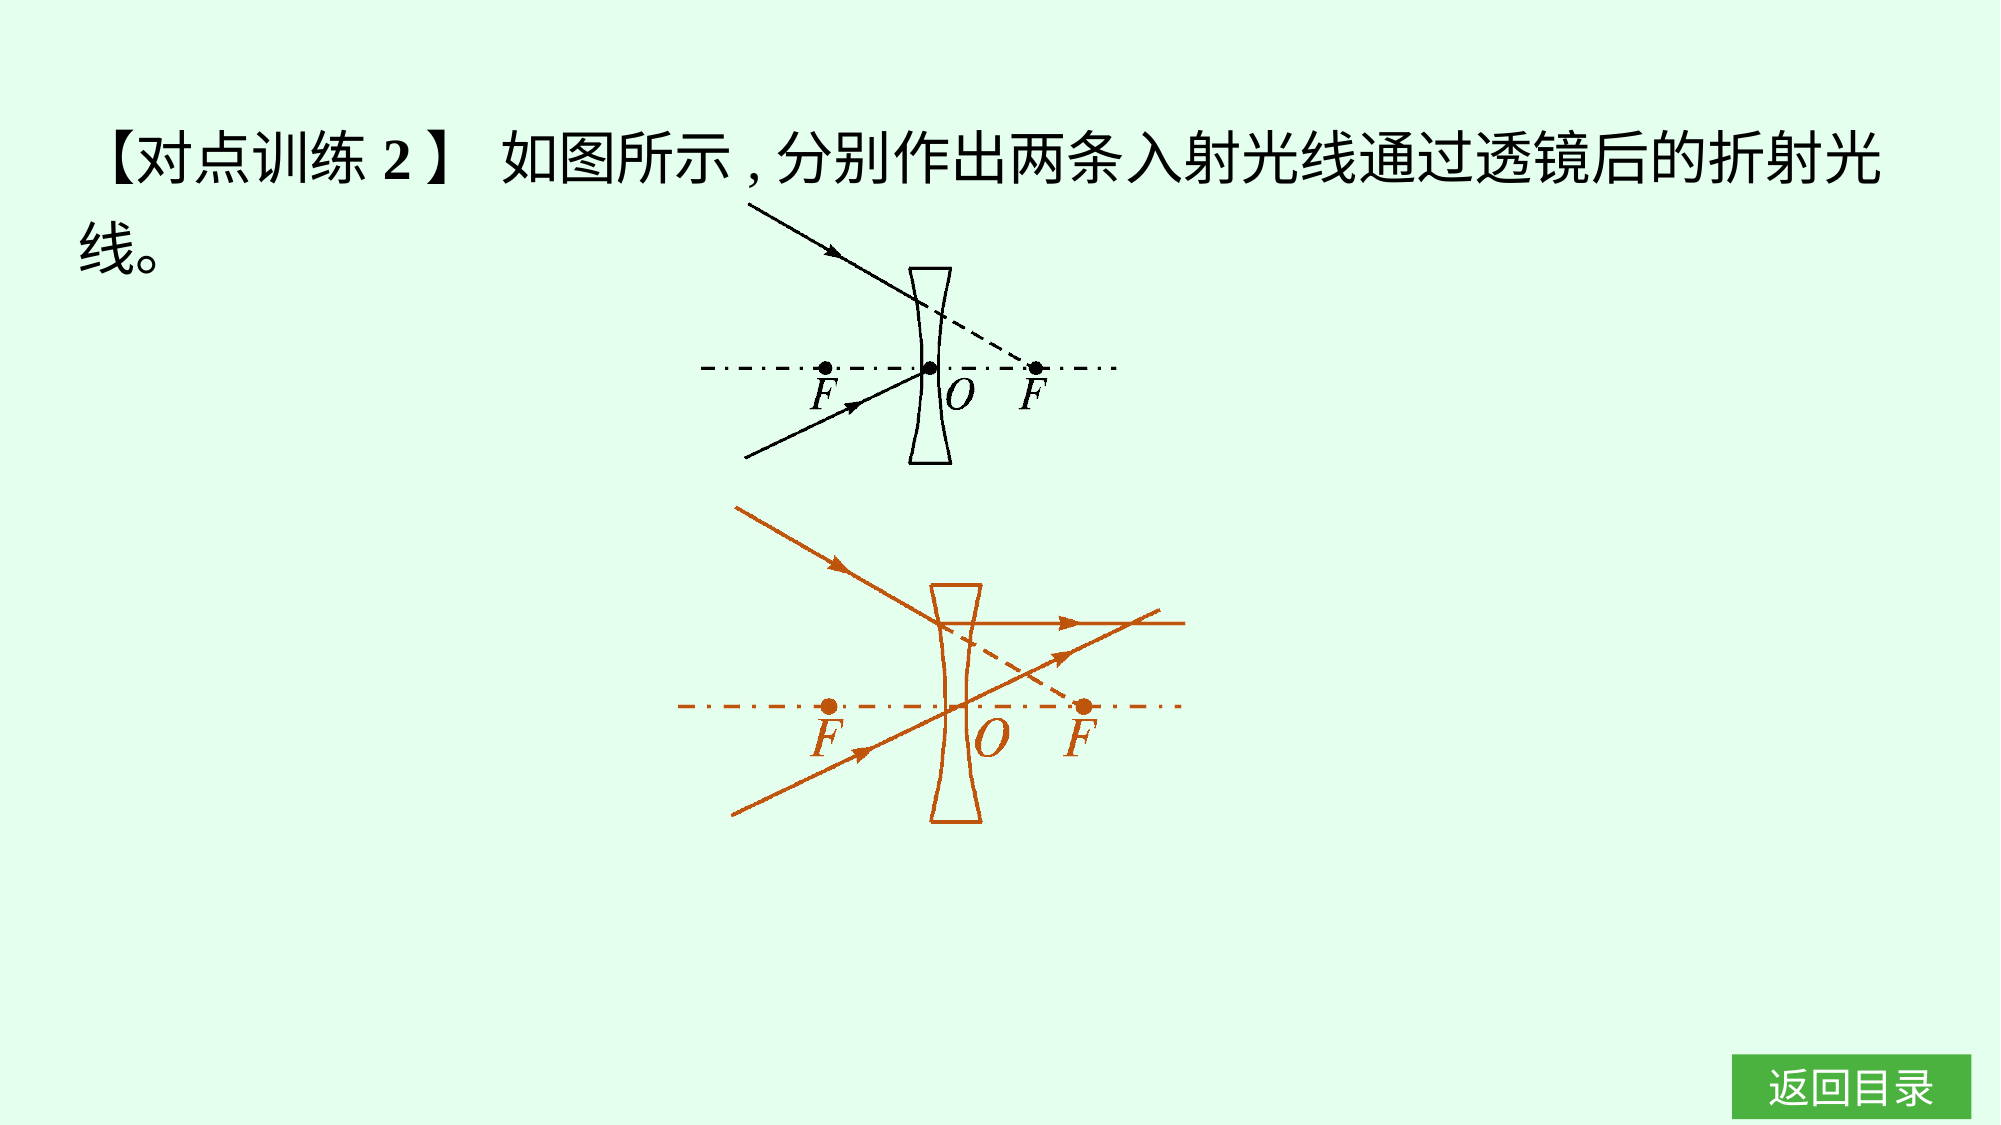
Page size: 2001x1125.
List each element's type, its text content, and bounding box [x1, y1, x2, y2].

text_box 【对点训练2】 如图所示,分别作出两条入射光线通过透镜后的折射光线。 [62, 93, 1938, 290]
picture [678, 503, 1190, 827]
picture [700, 200, 1118, 467]
